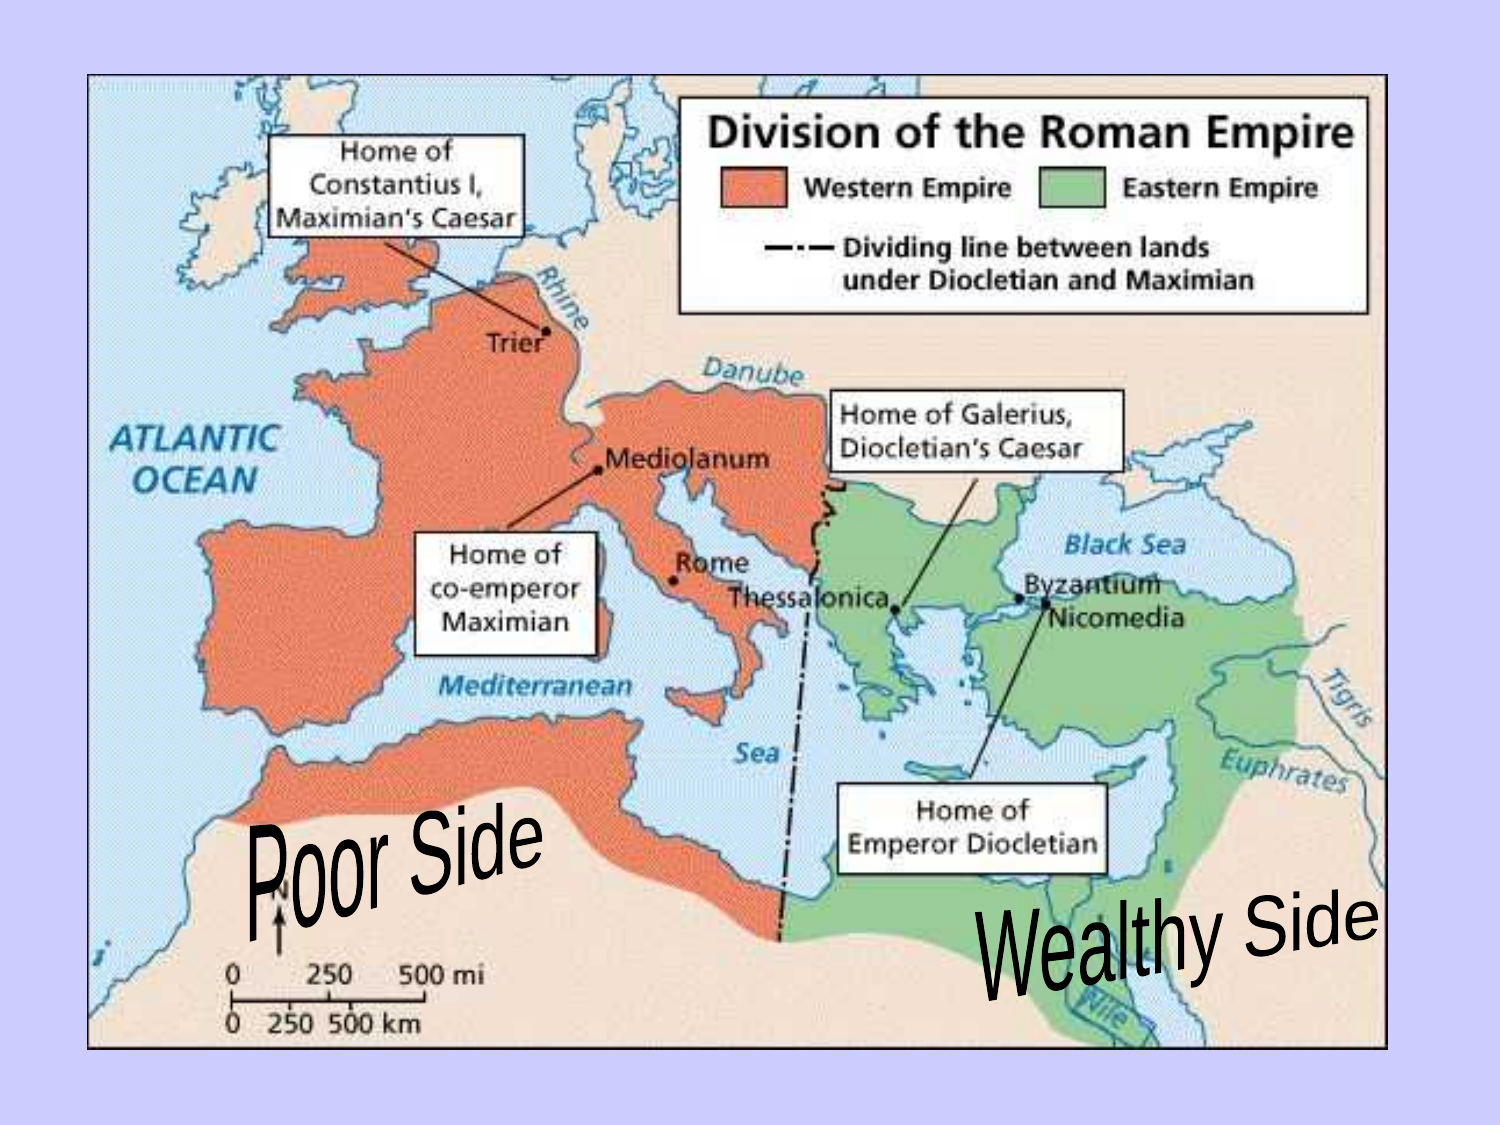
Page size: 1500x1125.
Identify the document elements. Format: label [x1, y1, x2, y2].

picture [87, 74, 1388, 1051]
